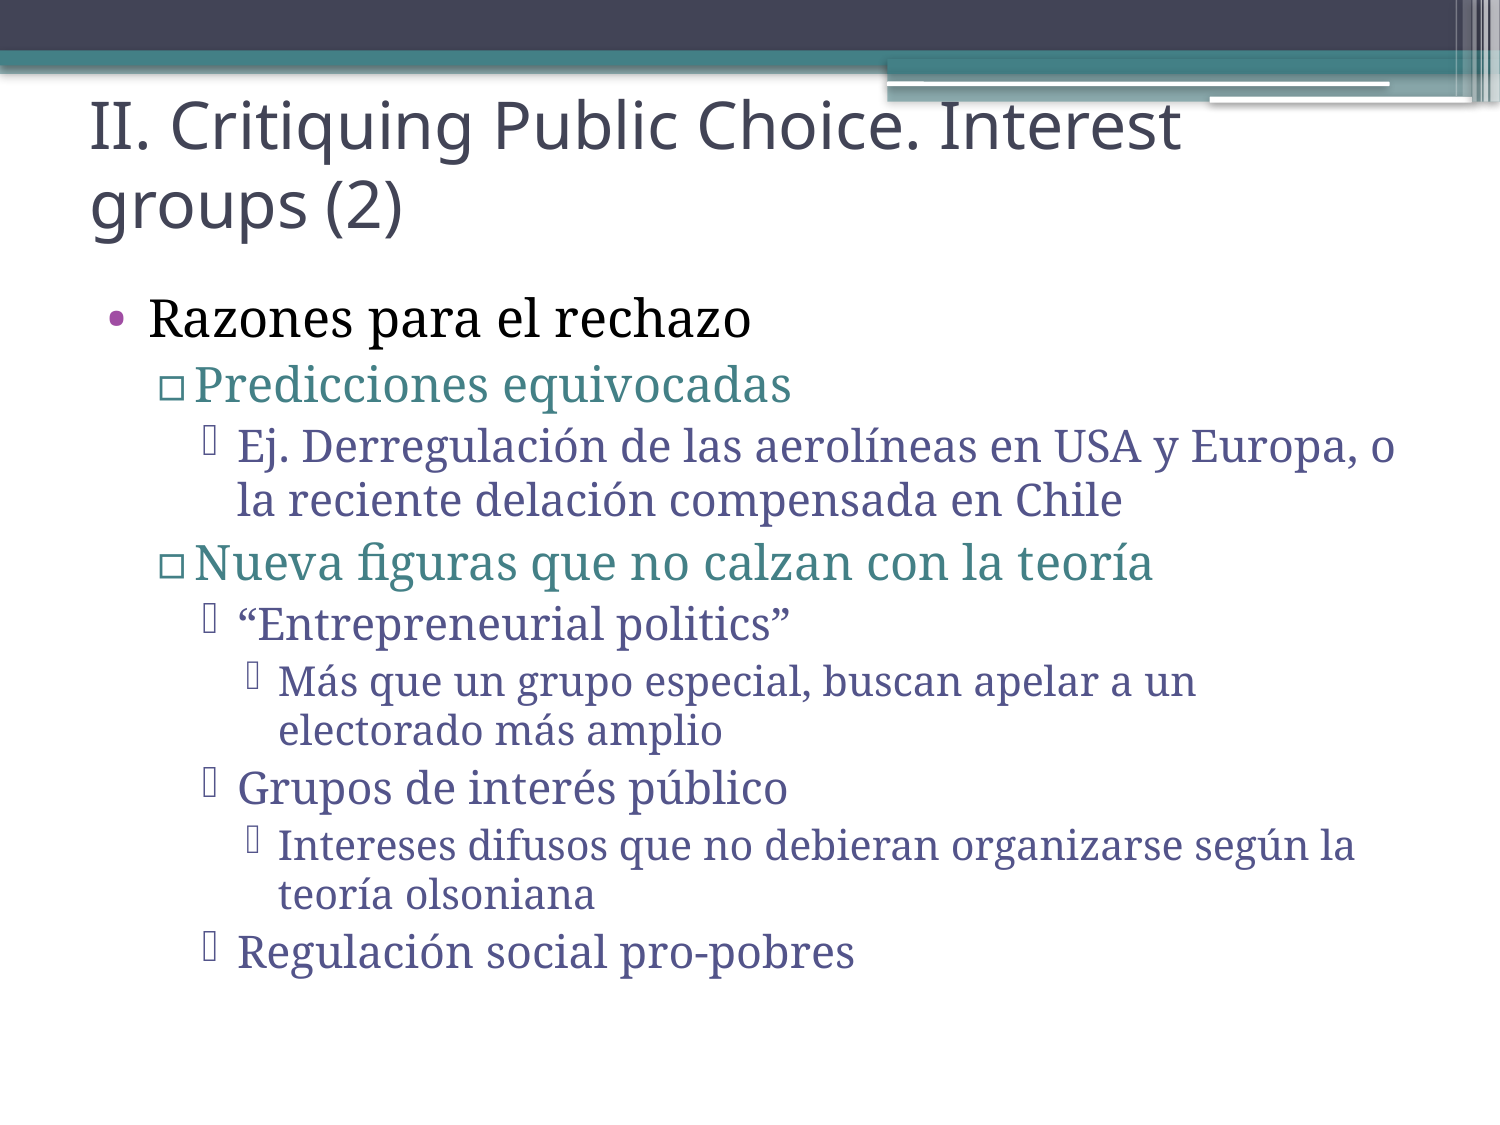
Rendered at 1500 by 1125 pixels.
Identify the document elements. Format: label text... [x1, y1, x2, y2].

title II. Critiquing Public Choice. Interest groups (2) [75, 75, 1425, 250]
list Razones para el rechazo Predicciones equivocadas Ej. Derregulación de las aerolíneas en USA y Europa, o la reciente delación compensada en Chile Nueva figuras que no calzan con la teoría “Entrepreneurial politics” Más que un grupo especial, buscan apelar a un electorado más amplio Grupos de interés público Intereses difusos que no debieran organizarse según la teoría olsoniana Regulación social pro-pobres [75, 277, 1425, 988]
